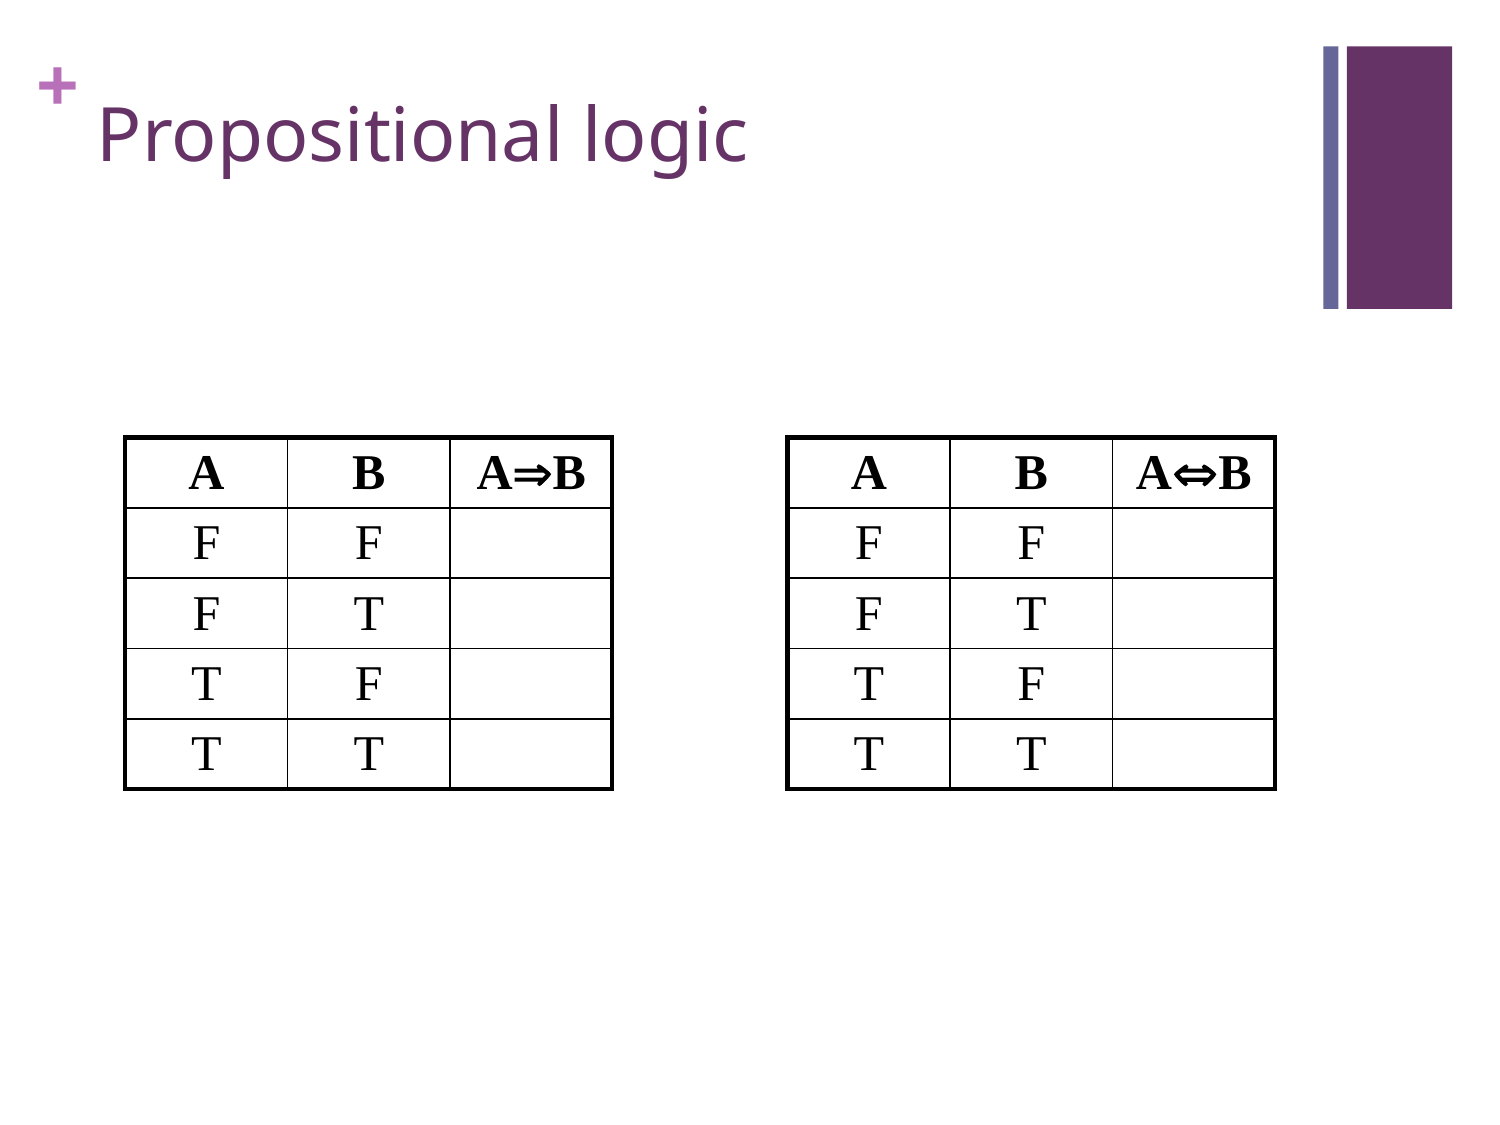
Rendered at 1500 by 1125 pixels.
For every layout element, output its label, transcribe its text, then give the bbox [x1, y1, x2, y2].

table_cell T [951, 720, 1112, 787]
title Propositional logic [81, 79, 1322, 263]
table_cell T [127, 649, 287, 718]
table_cell F [288, 649, 449, 718]
table_cell [1113, 649, 1273, 718]
table_cell F [951, 649, 1112, 718]
table_cell T [288, 579, 449, 648]
table_header A [127, 440, 287, 507]
table_cell F [951, 509, 1112, 577]
table_cell F [790, 579, 949, 648]
table_cell F [127, 509, 287, 577]
table_cell F [790, 509, 949, 577]
table_header A [790, 440, 949, 507]
table_header B [951, 440, 1112, 507]
table_header B [288, 440, 449, 507]
table_header AB [1113, 440, 1273, 507]
table_cell T [127, 720, 287, 787]
table_cell F [127, 579, 287, 648]
table_cell [1113, 720, 1273, 787]
table_cell F [288, 509, 449, 577]
table_cell [451, 579, 610, 648]
table_cell T [951, 579, 1112, 648]
table_cell [1113, 579, 1273, 648]
table_cell T [790, 649, 949, 718]
table_cell [451, 720, 610, 787]
table_cell [1113, 509, 1273, 577]
table_cell T [288, 720, 449, 787]
table_cell T [790, 720, 949, 787]
table_header AB [451, 440, 610, 507]
table_cell [451, 509, 610, 577]
table_cell [451, 649, 610, 718]
